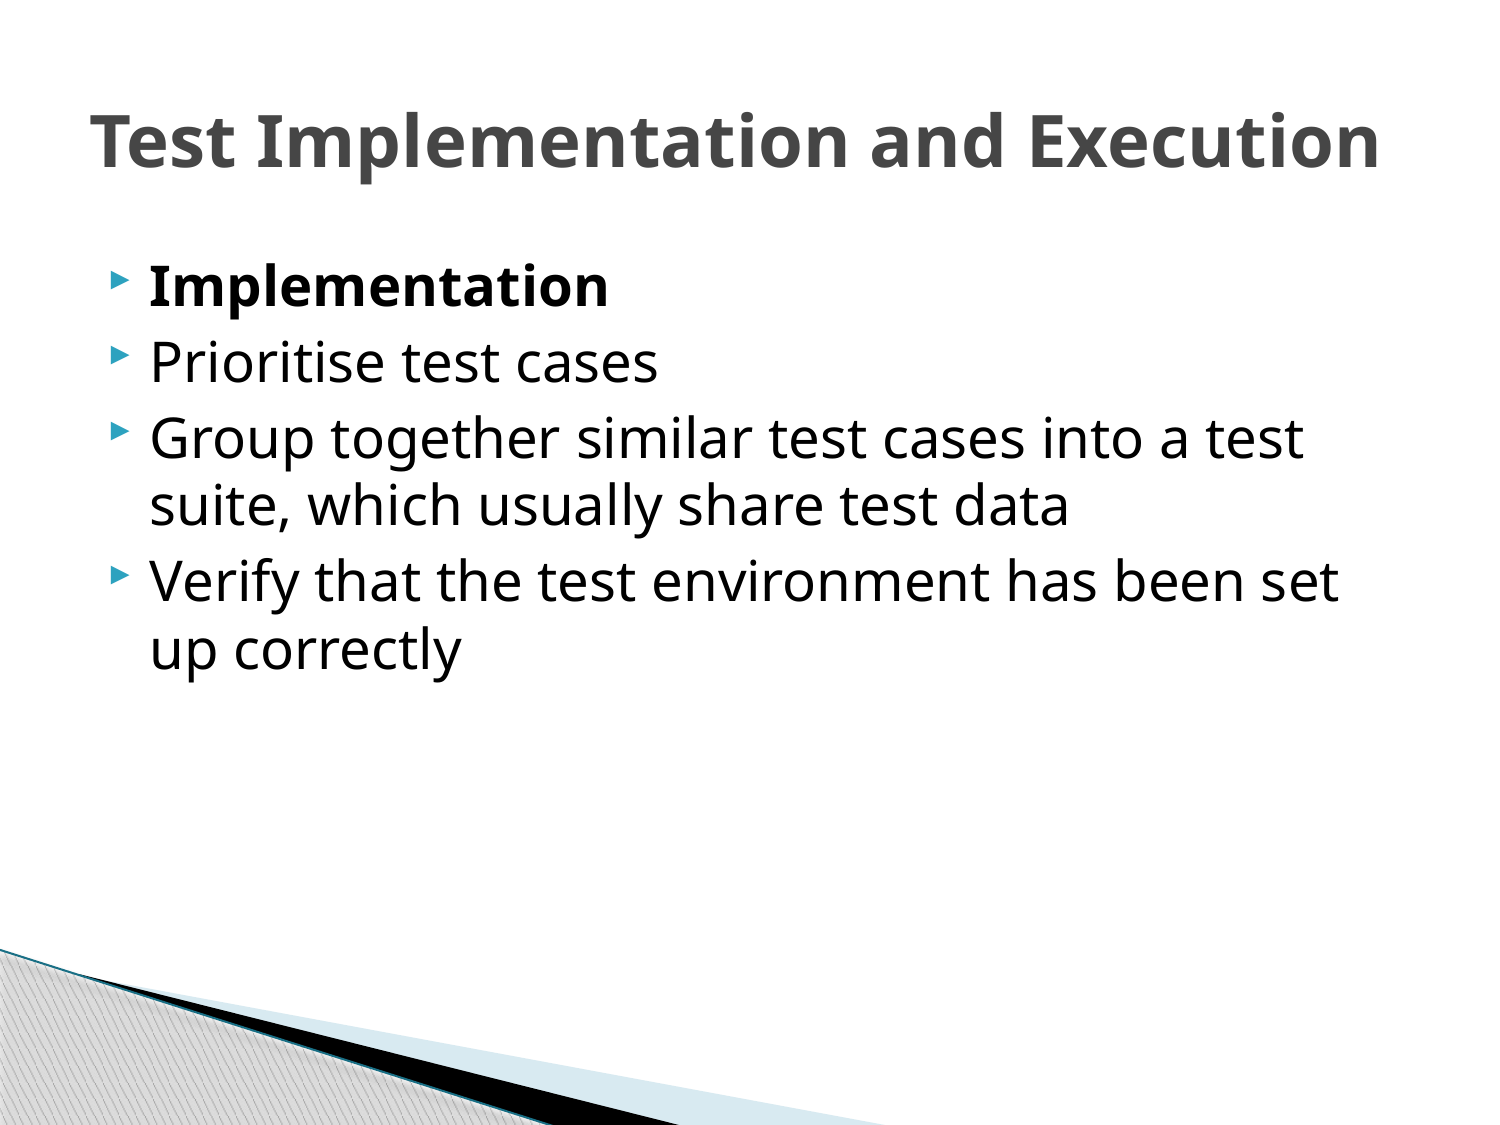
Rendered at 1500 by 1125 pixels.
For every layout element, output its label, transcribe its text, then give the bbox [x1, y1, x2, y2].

title Test Implementation and Execution [75, 45, 1425, 233]
list Implementation Prioritise test cases Group together similar test cases into a test suite, which usually share test data Verify that the test environment has been set up correctly [75, 243, 1388, 1047]
